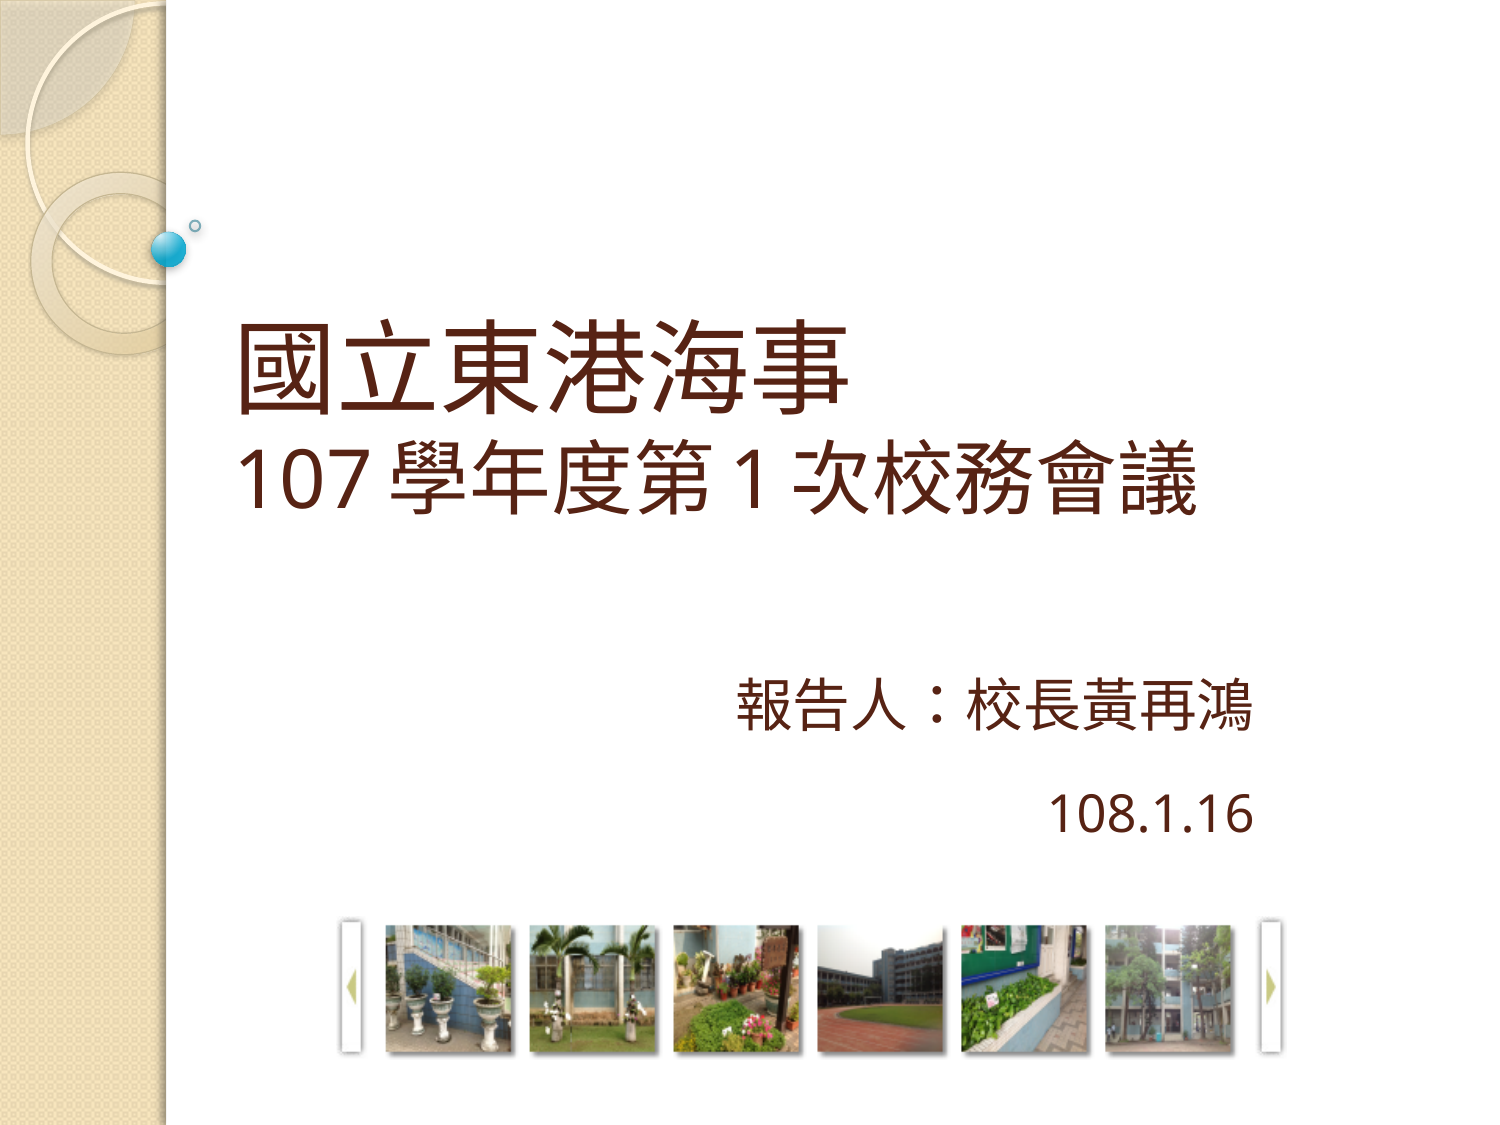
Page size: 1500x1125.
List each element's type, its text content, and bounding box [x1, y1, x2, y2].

title 國立東港海事 107學年度第1次校務會議 [218, 290, 1434, 533]
subtitle 報告人：校長黃再鴻 108.1.16 [596, 668, 1270, 858]
picture [336, 916, 1287, 1060]
